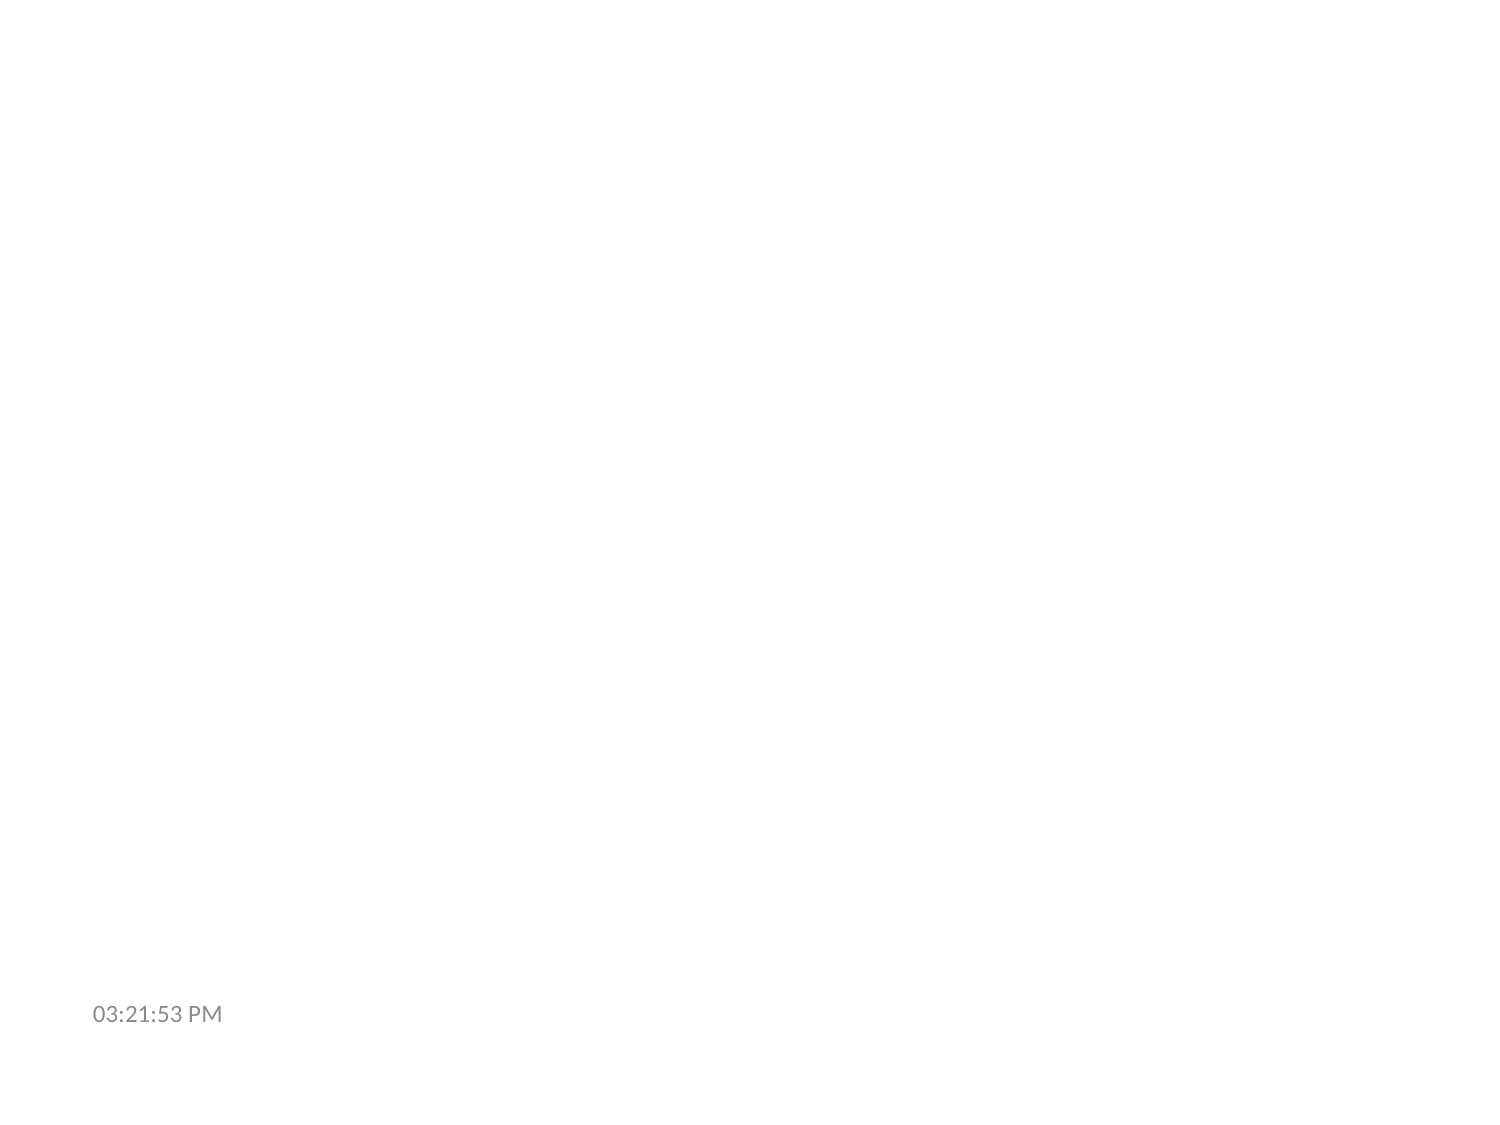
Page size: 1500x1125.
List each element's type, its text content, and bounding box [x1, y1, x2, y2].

text_box 3:35:09 PM [77, 982, 428, 1043]
